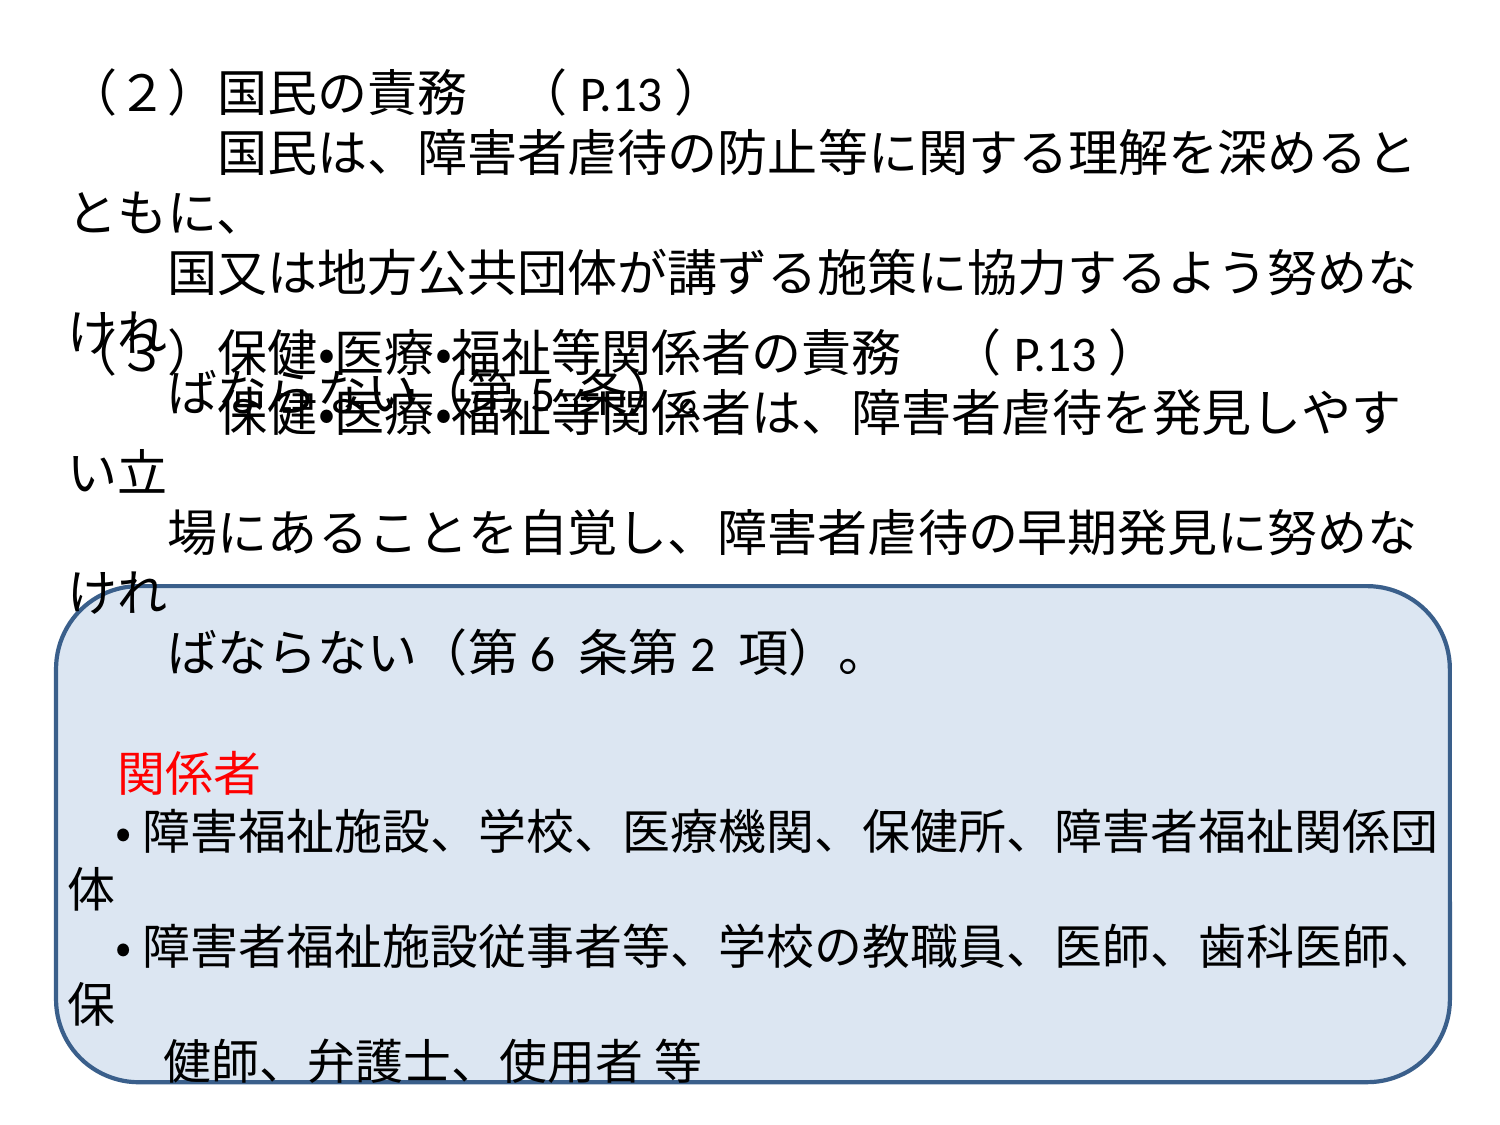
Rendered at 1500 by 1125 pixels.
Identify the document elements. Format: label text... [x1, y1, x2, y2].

text_box （２）国民の責務 （P.13） 国民は、障害者虐待の防止等に関する理解を深めるとともに、 国又は地方公共団体が講ずる施策に協力するよう努めなけれ ばならない（第5 条）。 [53, 54, 1456, 314]
text_box （３）保健・医療・福祉等関係者の責務 （P.13） 保健・医療・福祉等関係者は、障害者虐待を発見しやすい立 場にあることを自覚し、障害者虐待の早期発見に努めなけれ ばならない（第6 条第2 項）。 関係者 ・ 障害福祉施設、学校、医療機関、保健所、障害者福祉関係団体 ・ 障害者福祉施設従事者等、学校の教職員、医師、歯科医師、保 健師、弁護士、使用者 等 これらの関係者は、国及び地方公共団体が講ずる施策に協力 するよう努めなければならない（第6 条第3 項）。 [53, 314, 1462, 1125]
